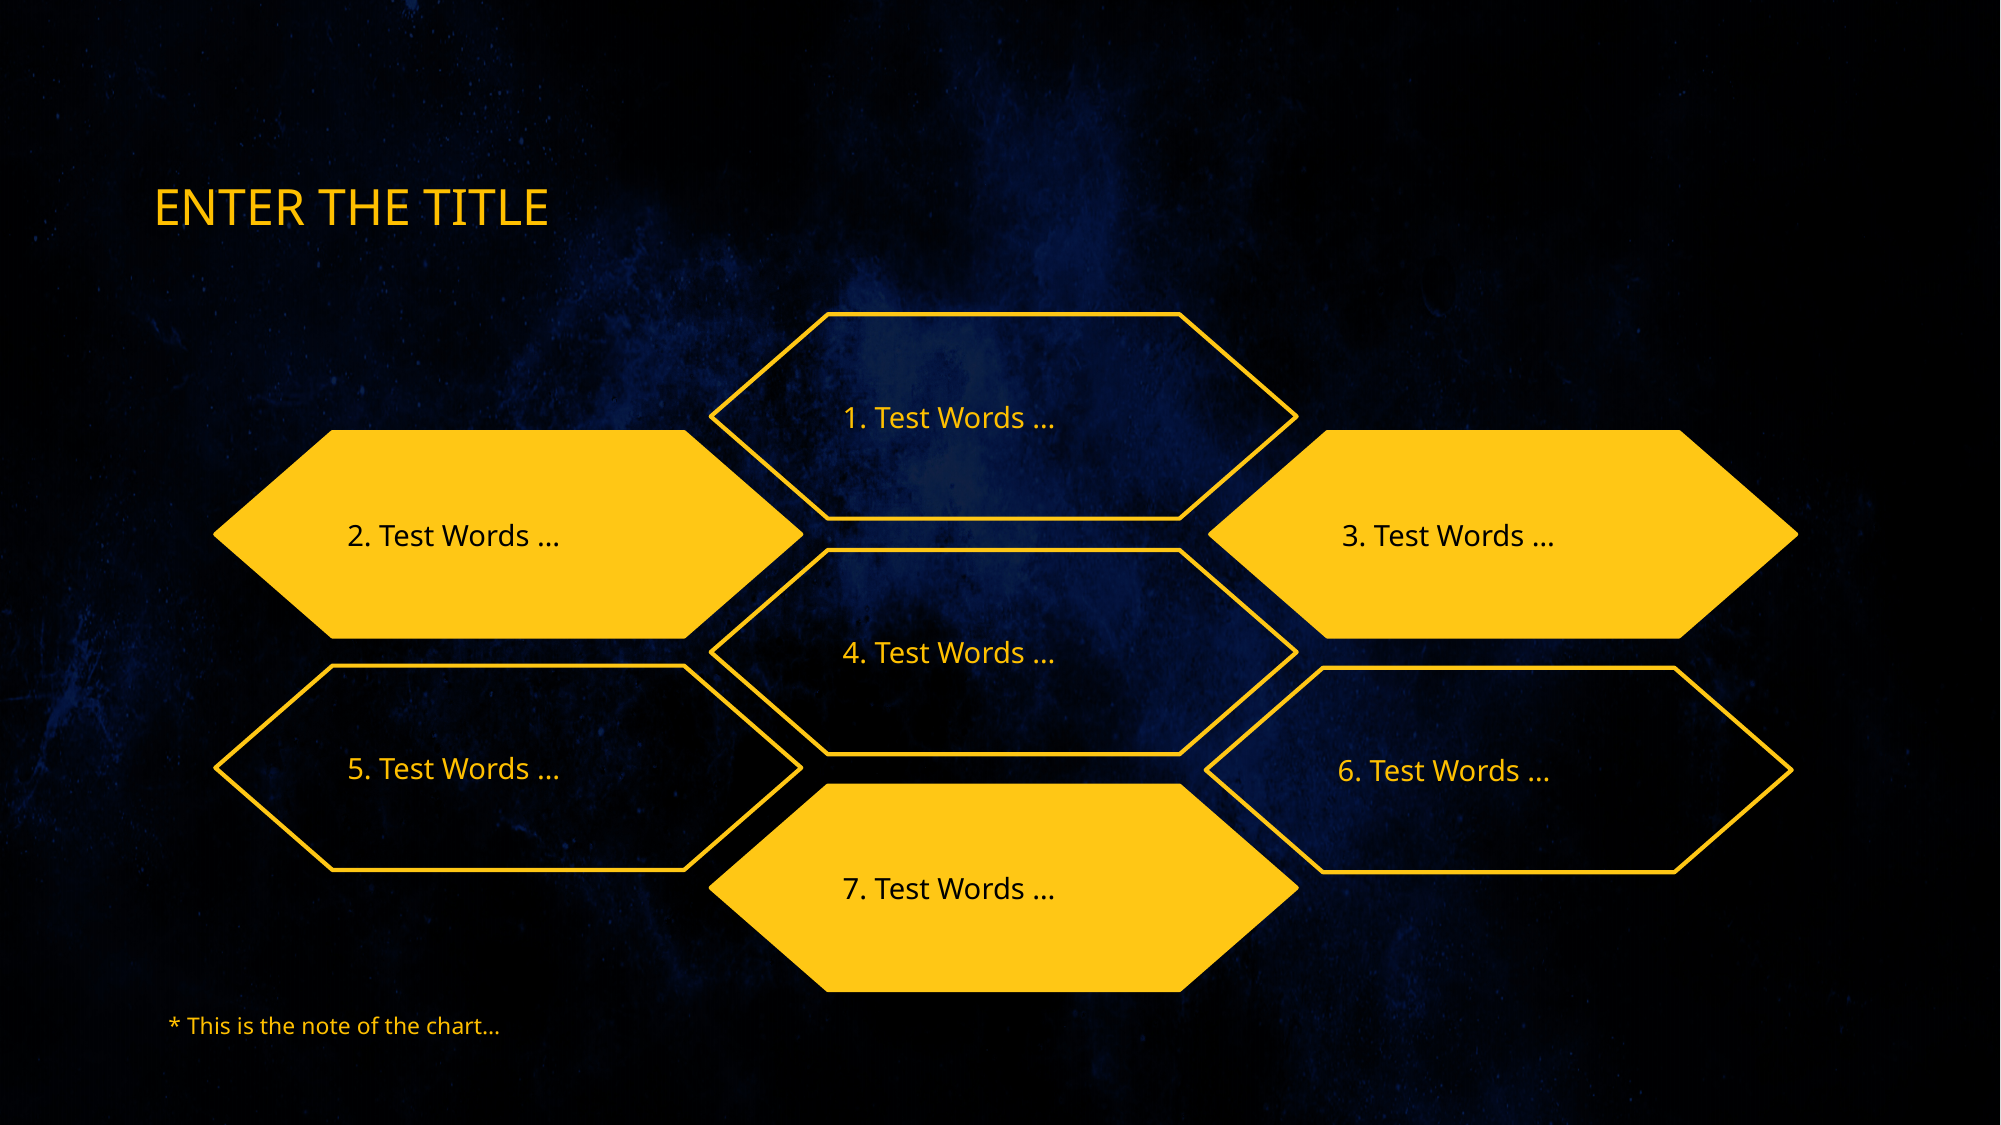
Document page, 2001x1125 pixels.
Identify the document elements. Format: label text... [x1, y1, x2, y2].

text_box 4. Test Words … [708, 547, 1299, 757]
picture [0, 0, 2001, 1125]
text_box 3. Test Words … [1208, 430, 1799, 639]
text_box 1. Test Words … [708, 312, 1299, 521]
text_box 5. Test Words … [213, 663, 804, 873]
text_box ENTER THE TITLE [138, 167, 566, 243]
text_box 2. Test Words … [213, 430, 804, 639]
text_box * This is the note of the chart… [153, 1003, 516, 1047]
text_box 7. Test Words … [708, 783, 1299, 993]
text_box 6. Test Words … [1203, 665, 1794, 875]
